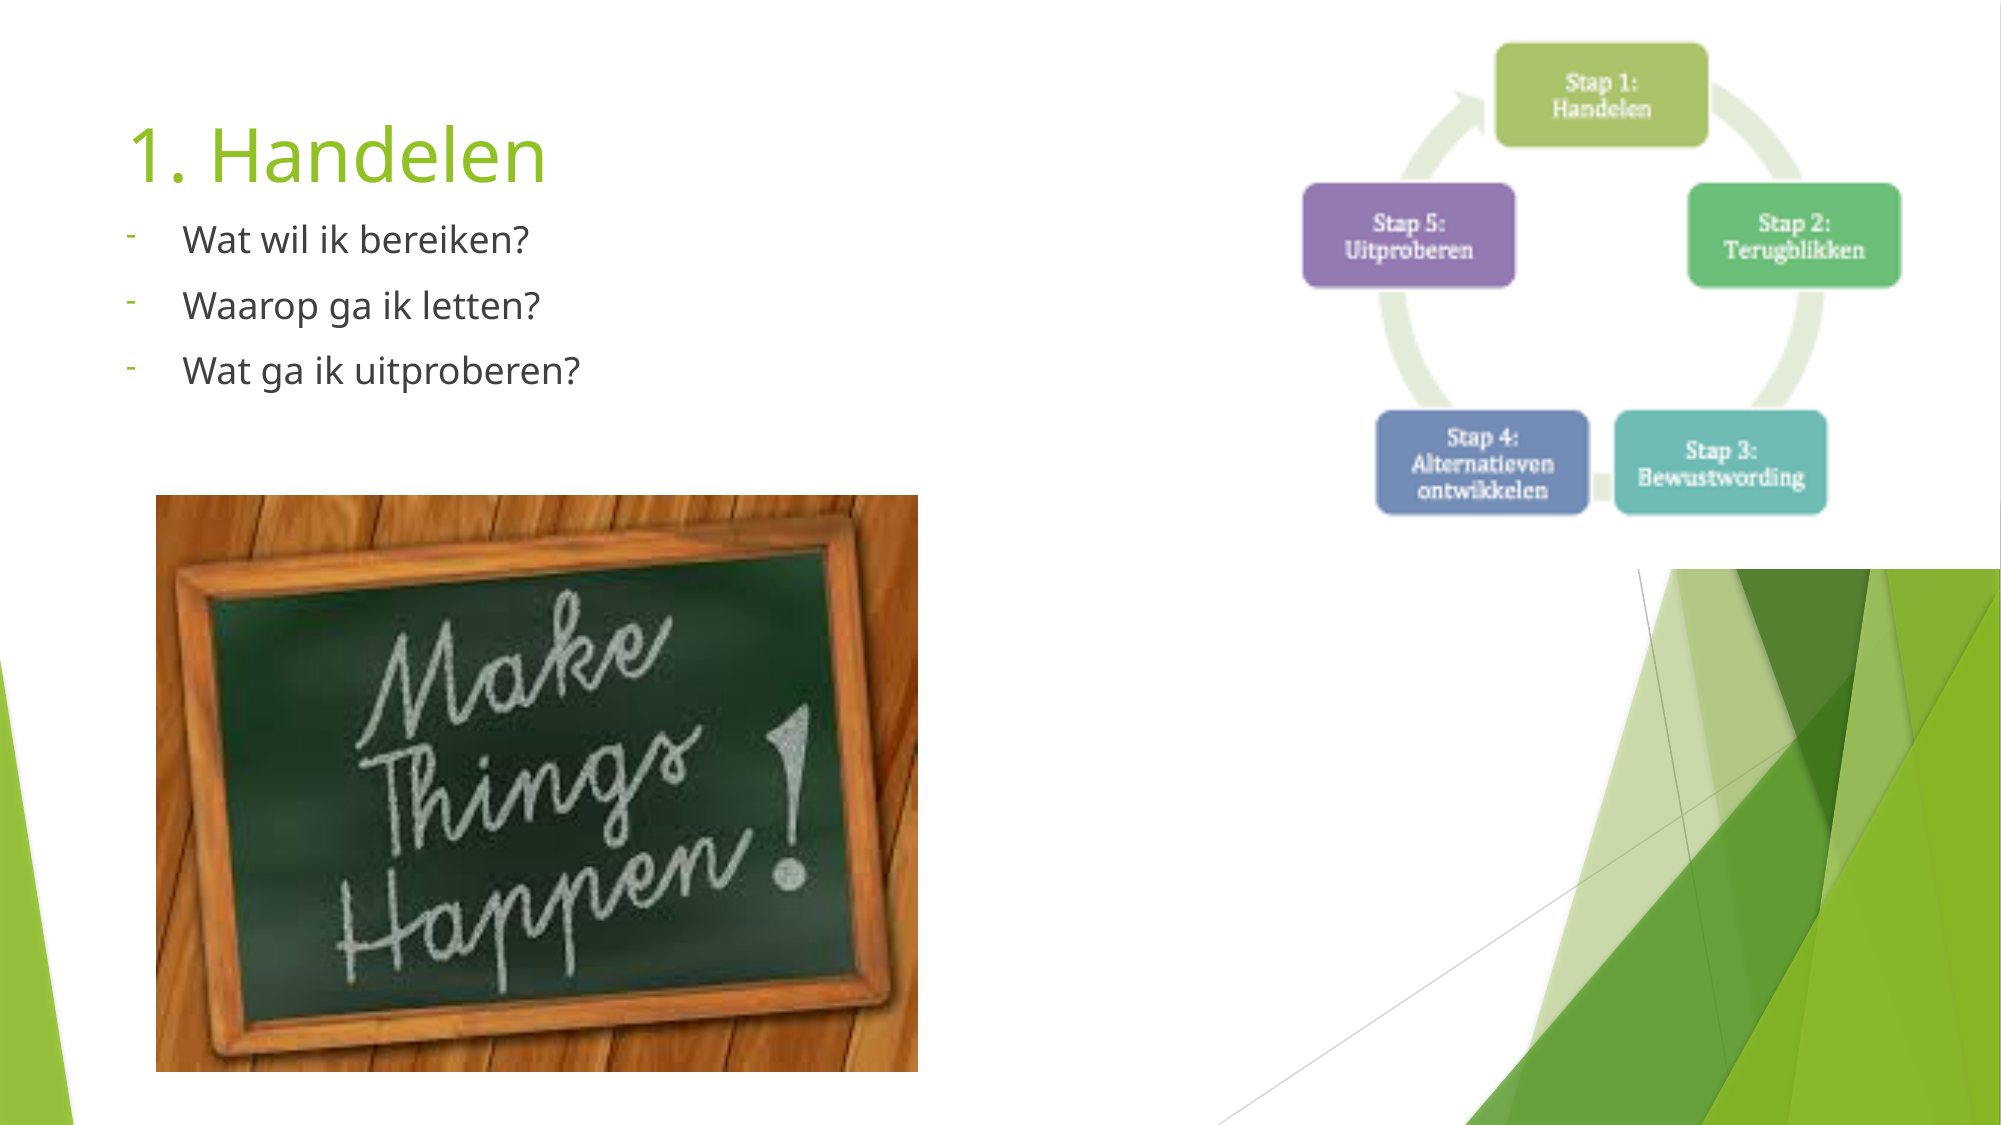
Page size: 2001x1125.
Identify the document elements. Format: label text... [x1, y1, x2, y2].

title 1. Handelen [111, 99, 1198, 208]
picture [155, 495, 919, 1072]
picture [1203, 0, 2000, 570]
list Wat wil ik bereiken? Waarop ga ik letten? Wat ga ik uitproberen? [111, 208, 1522, 845]
